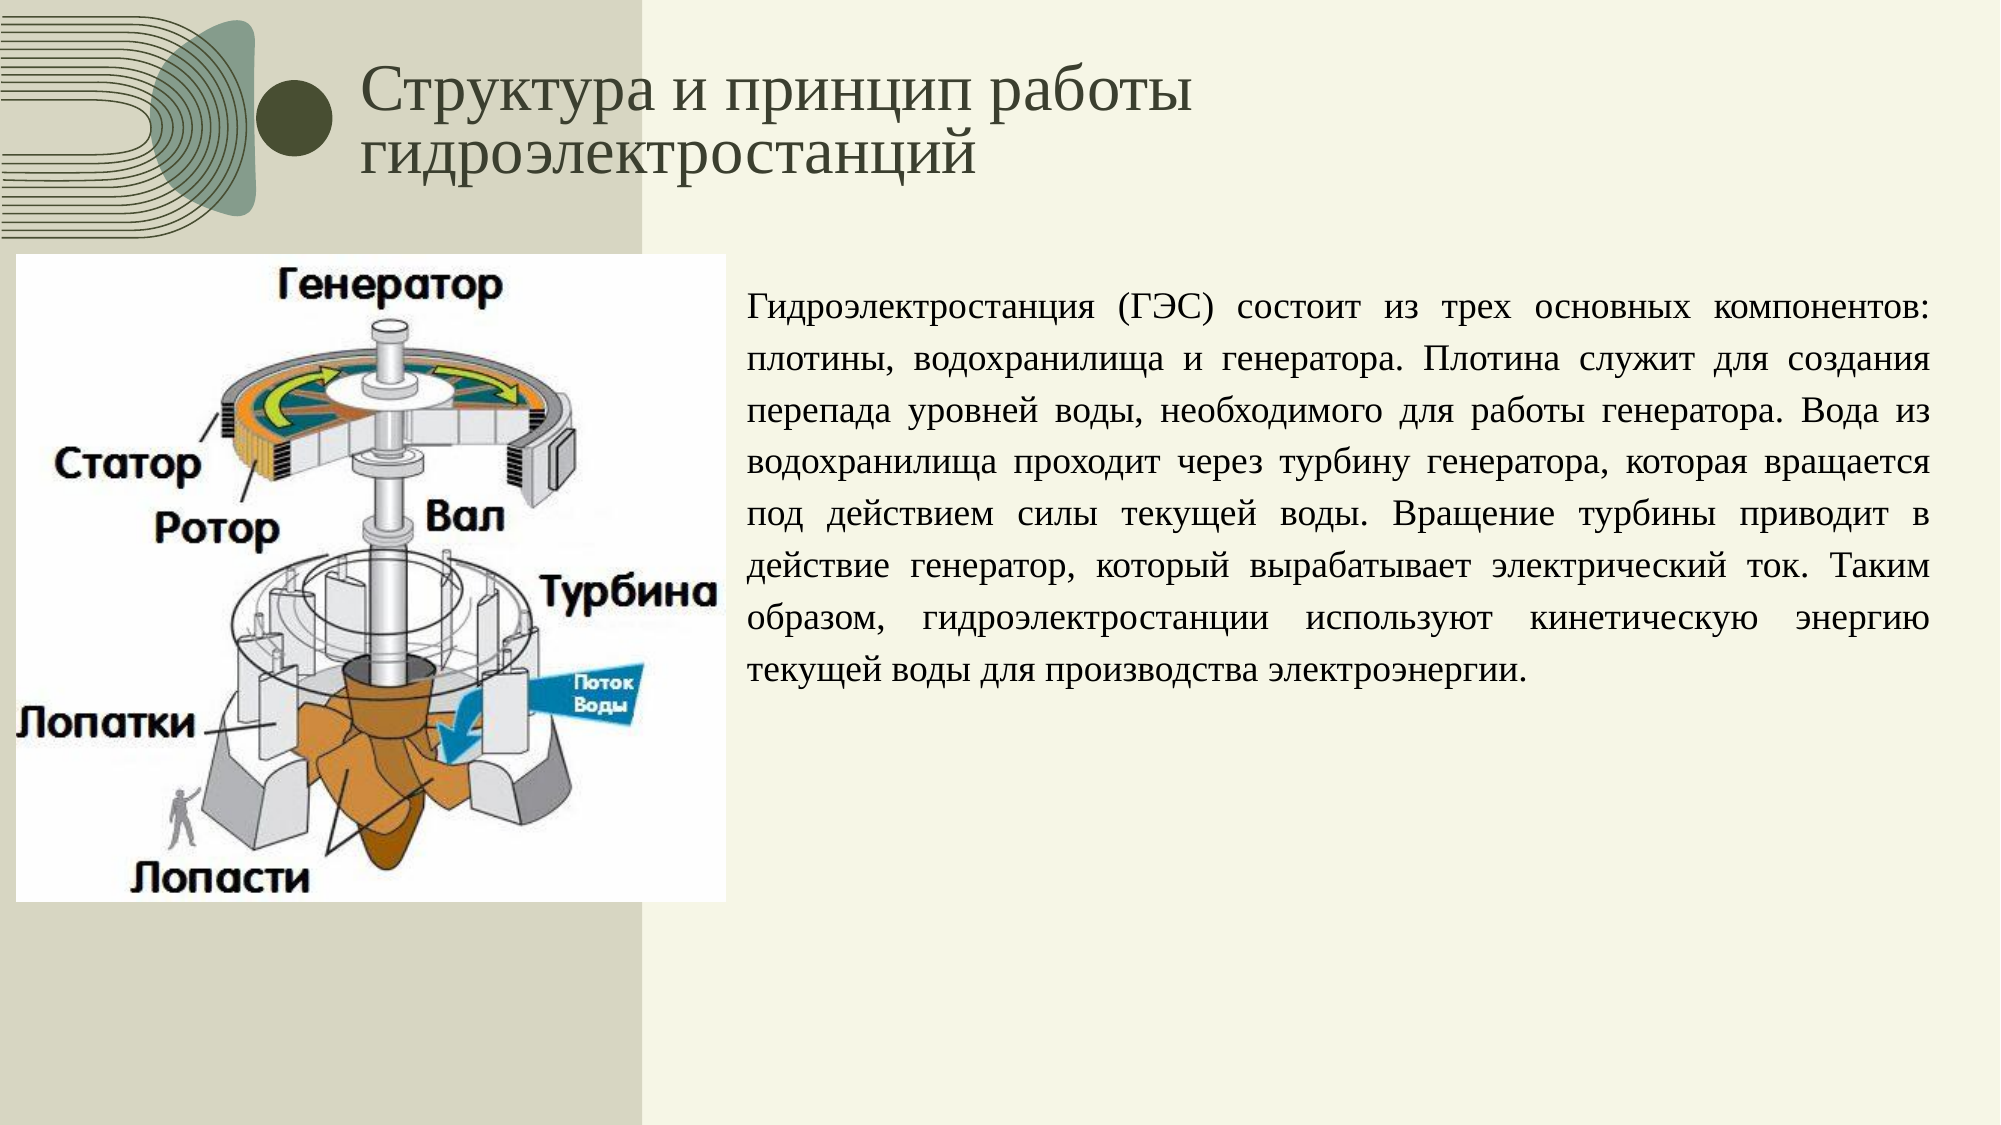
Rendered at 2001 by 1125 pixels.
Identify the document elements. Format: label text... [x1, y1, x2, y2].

picture [16, 254, 726, 902]
list Гидроэлектростанция (ГЭС) состоит из трех основных компонентов: плотины, водохранилища и генератора. Плотина служит для создания перепада уровней воды, необходимого для работы генератора. Вода из водохранилища проходит через турбину генератора, которая вращается под действием силы текущей воды. Вращение турбины приводит в действие генератор, который вырабатывает электрический ток. Таким образом, гидроэлектростанции используют кинетическую энергию текущей воды для производства электроэнергии. [727, 254, 1952, 415]
title Структура и принцип работы гидроэлектростанций [646, 13, 1245, 232]
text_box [0, 0, 643, 1125]
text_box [12, 3, 234, 251]
